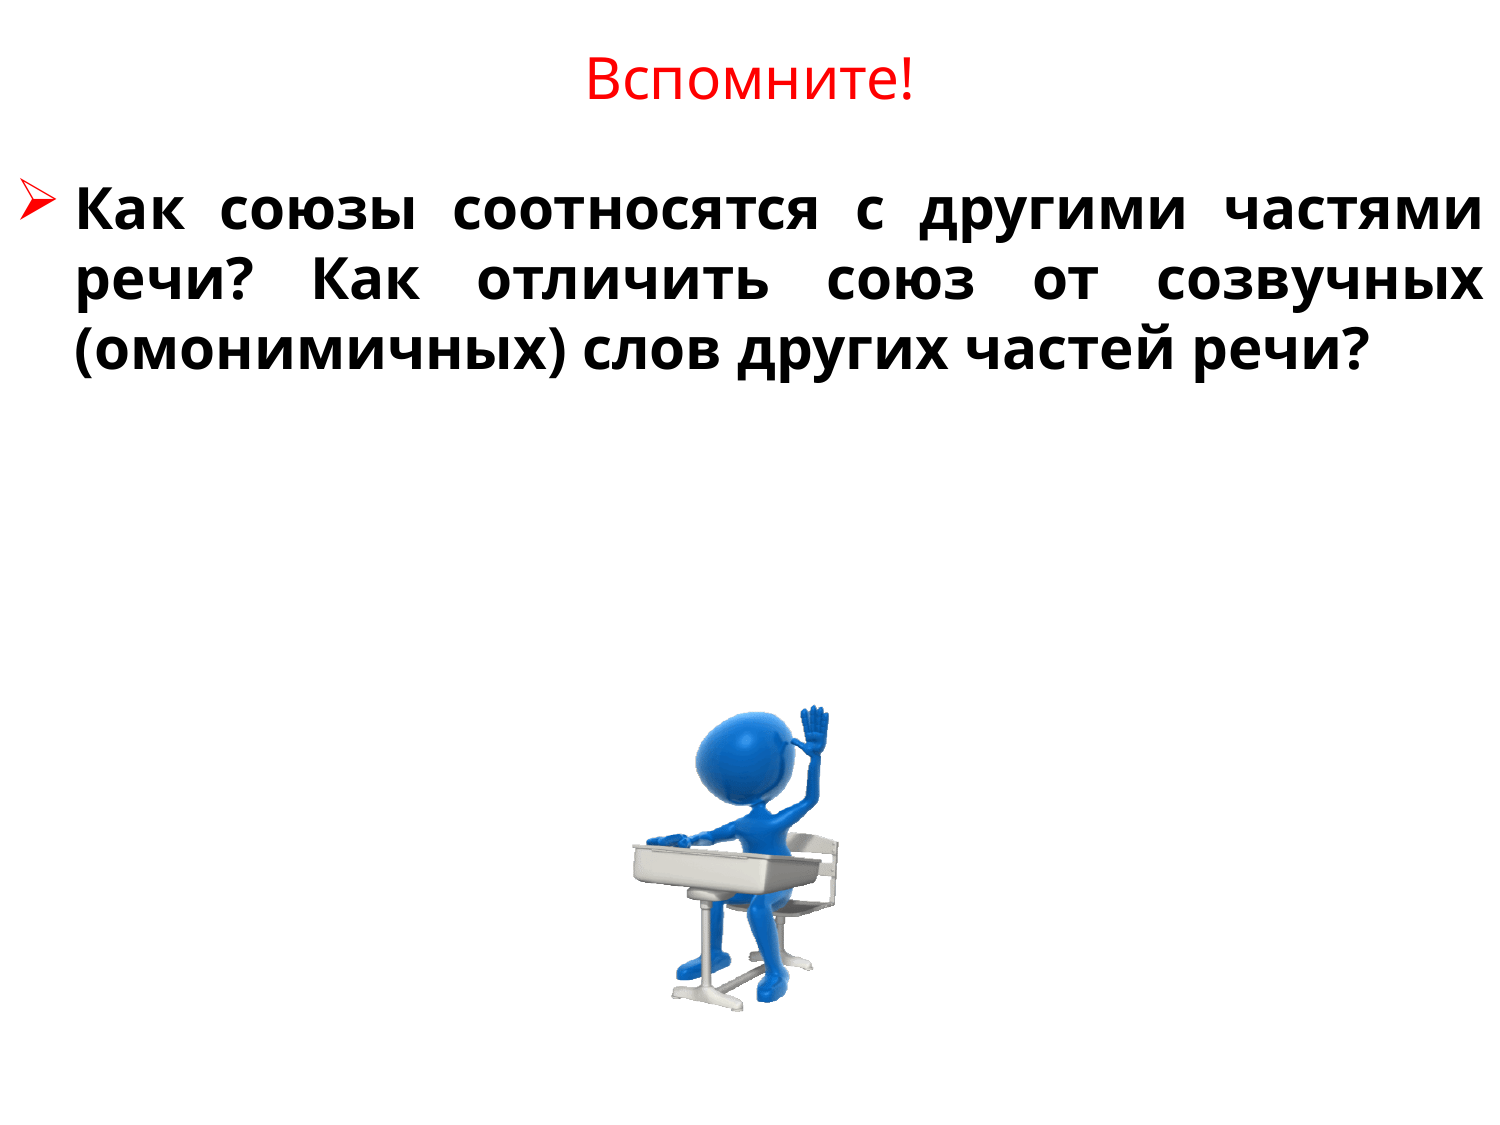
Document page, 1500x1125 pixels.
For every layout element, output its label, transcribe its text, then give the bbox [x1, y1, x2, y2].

list Как союзы соотносятся с другими частями речи? Как отличить союз от созвучных (омонимичных) слов других частей речи? [0, 164, 1500, 1020]
title Вспомните! [0, 0, 1500, 153]
picture [609, 679, 863, 1067]
